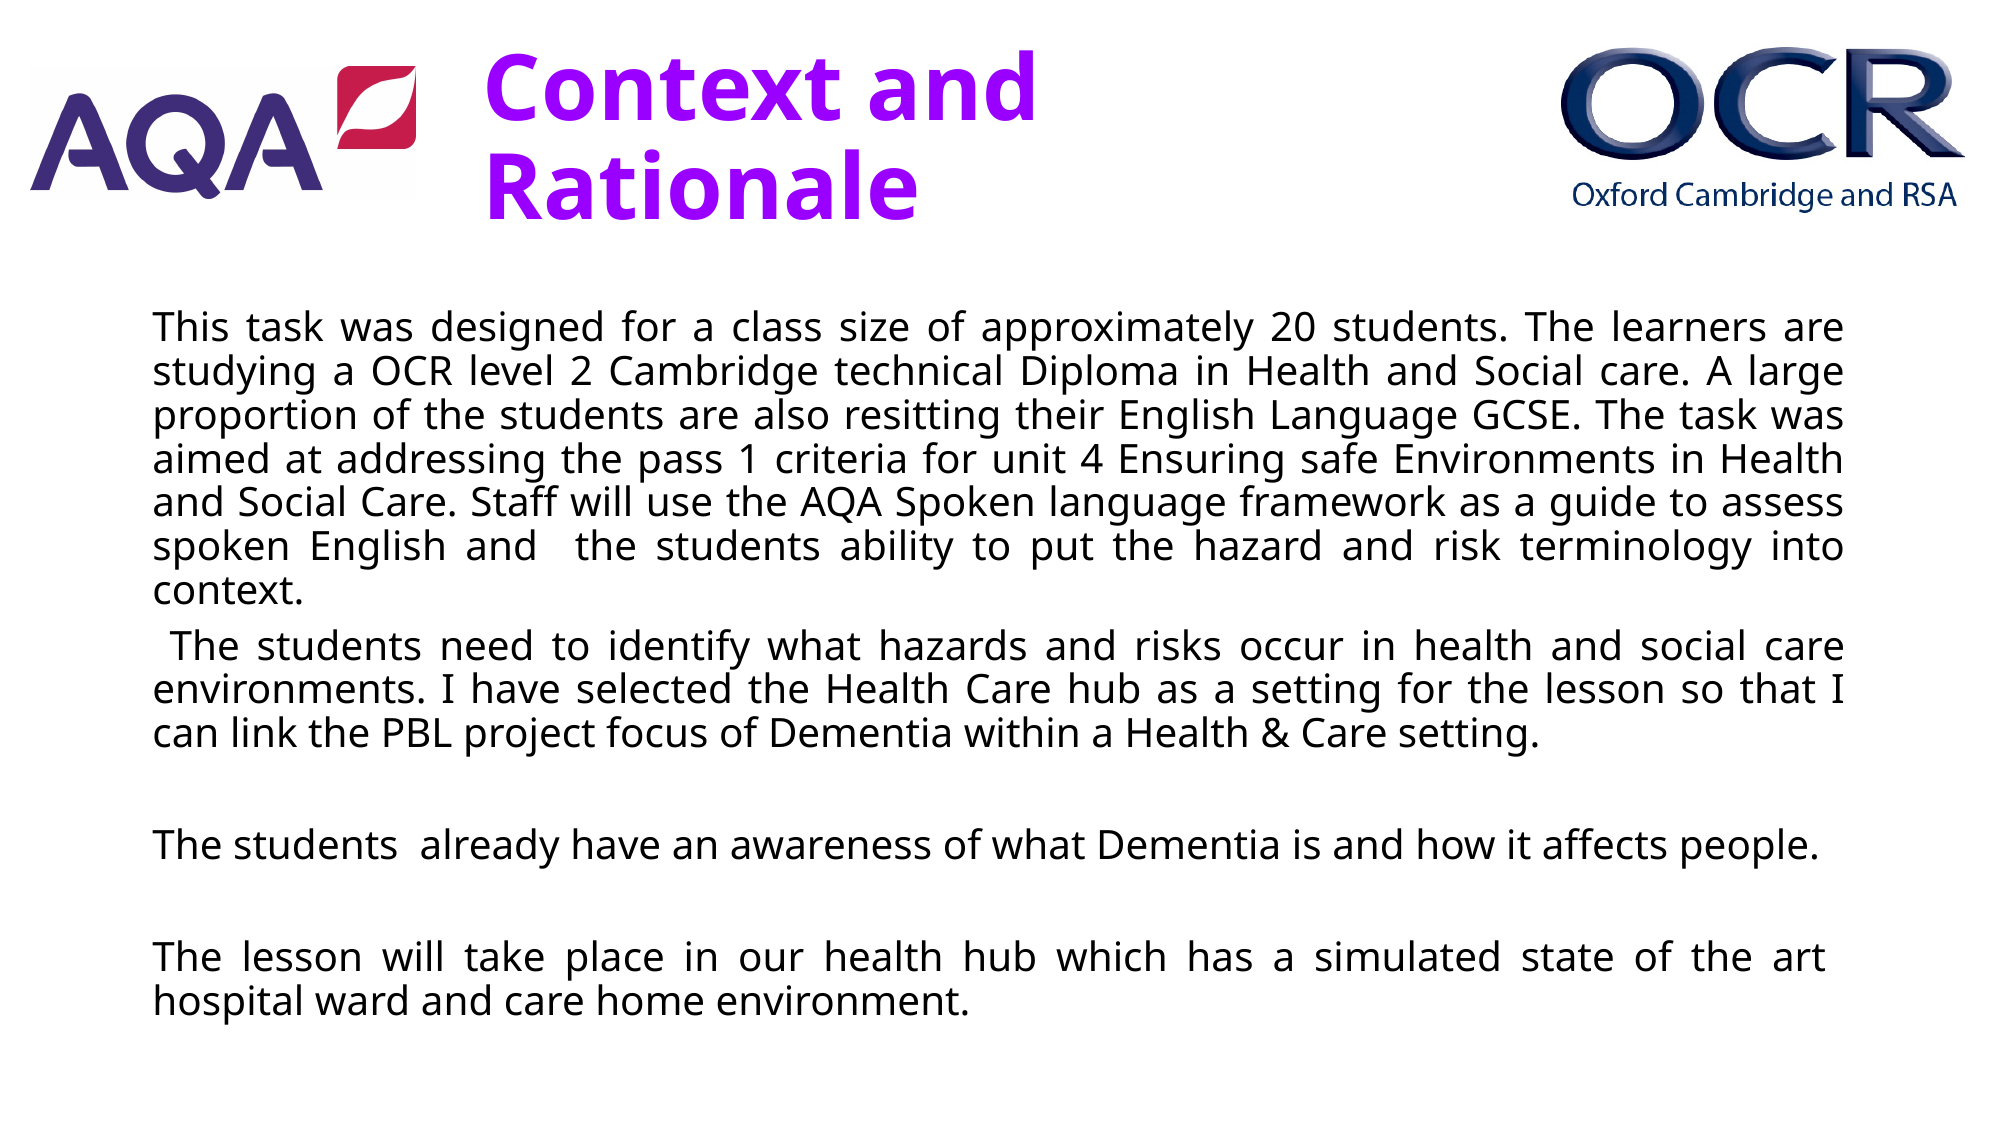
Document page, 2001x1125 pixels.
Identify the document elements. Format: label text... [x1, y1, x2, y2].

picture [1554, 41, 1970, 214]
picture [30, 66, 416, 199]
list This task was designed for a class size of approximately 20 students. The learners are studying a OCR level 2 Cambridge technical Diploma in Health and Social care. A large proportion of the students are also resitting their English Language GCSE. The task was aimed at addressing the pass 1 criteria for unit 4 Ensuring safe Environments in Health and Social Care. Staff will use the AQA Spoken language framework as a guide to assess spoken English and the students ability to put the hazard and risk terminology into context. The students need to identify what hazards and risks occur in health and social care environments. I have selected the Health Care hub as a setting for the lesson so that I can link the PBL project focus of Dementia within a Health & Care setting. The students already have an awareness of what Dementia is and how it affects people. The lesson will take place in our health hub which has a simulated state of the art hospital ward and care home environment. [137, 299, 1863, 1083]
title Context and Rationale [467, 31, 1487, 250]
